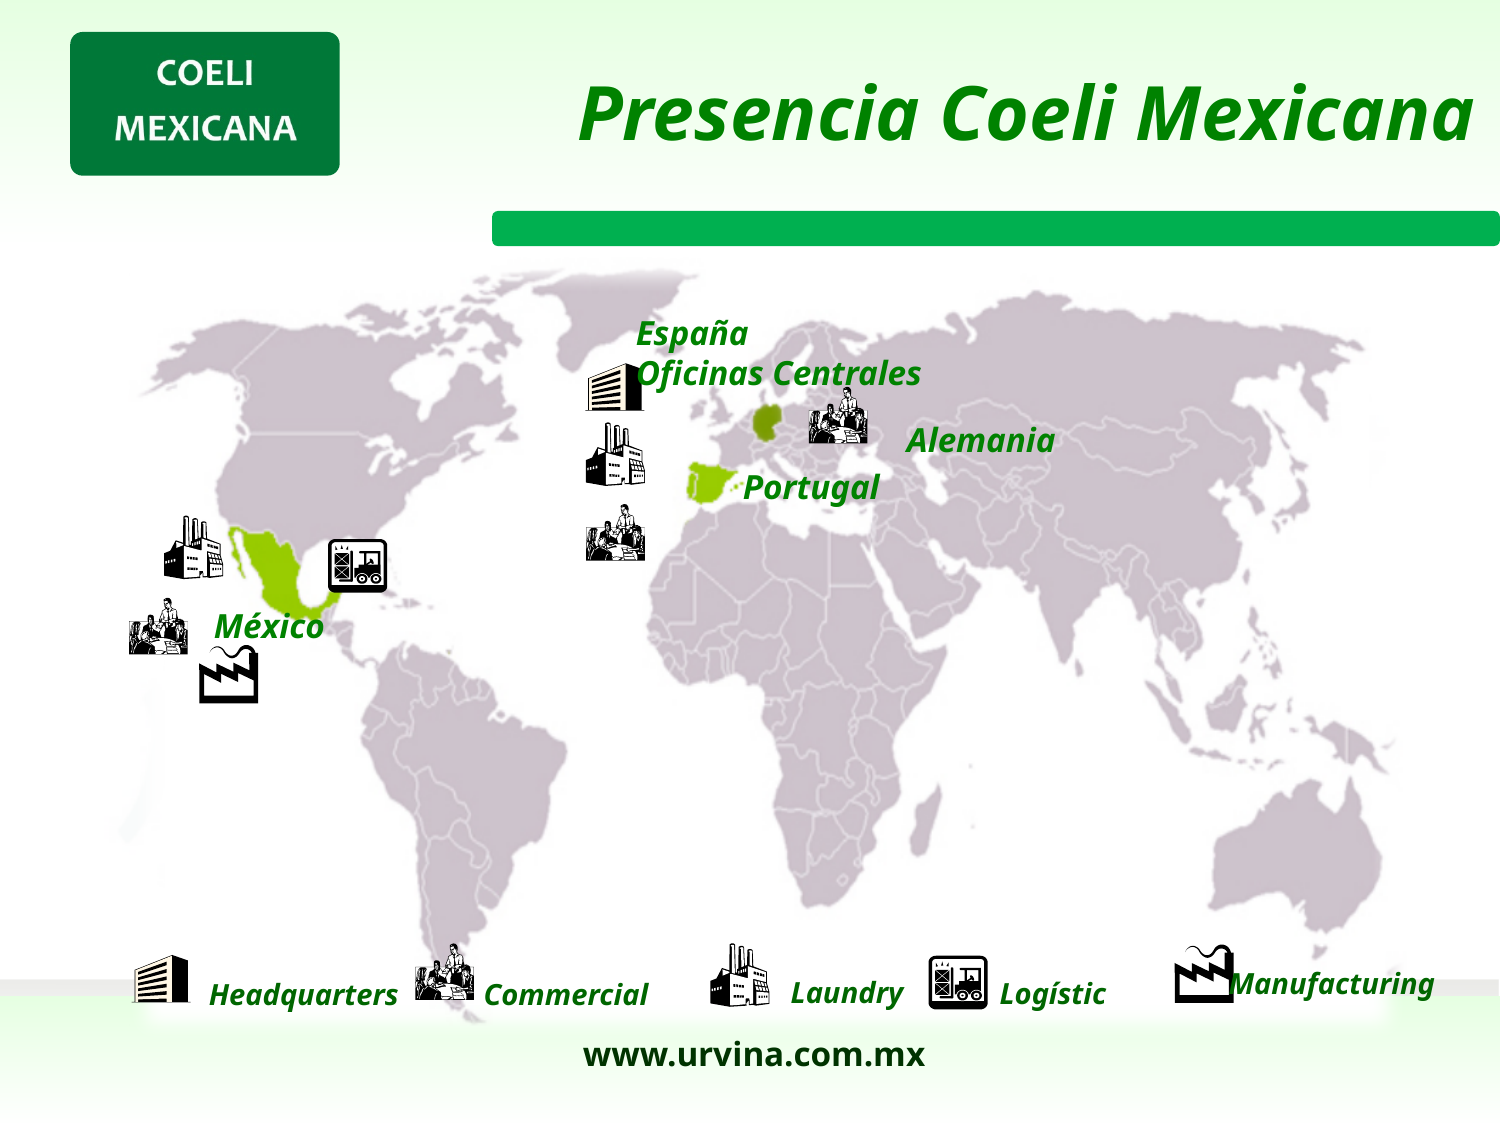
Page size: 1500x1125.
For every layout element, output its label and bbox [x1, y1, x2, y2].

picture [128, 257, 1407, 1044]
text_box [0, 0, 1500, 1125]
